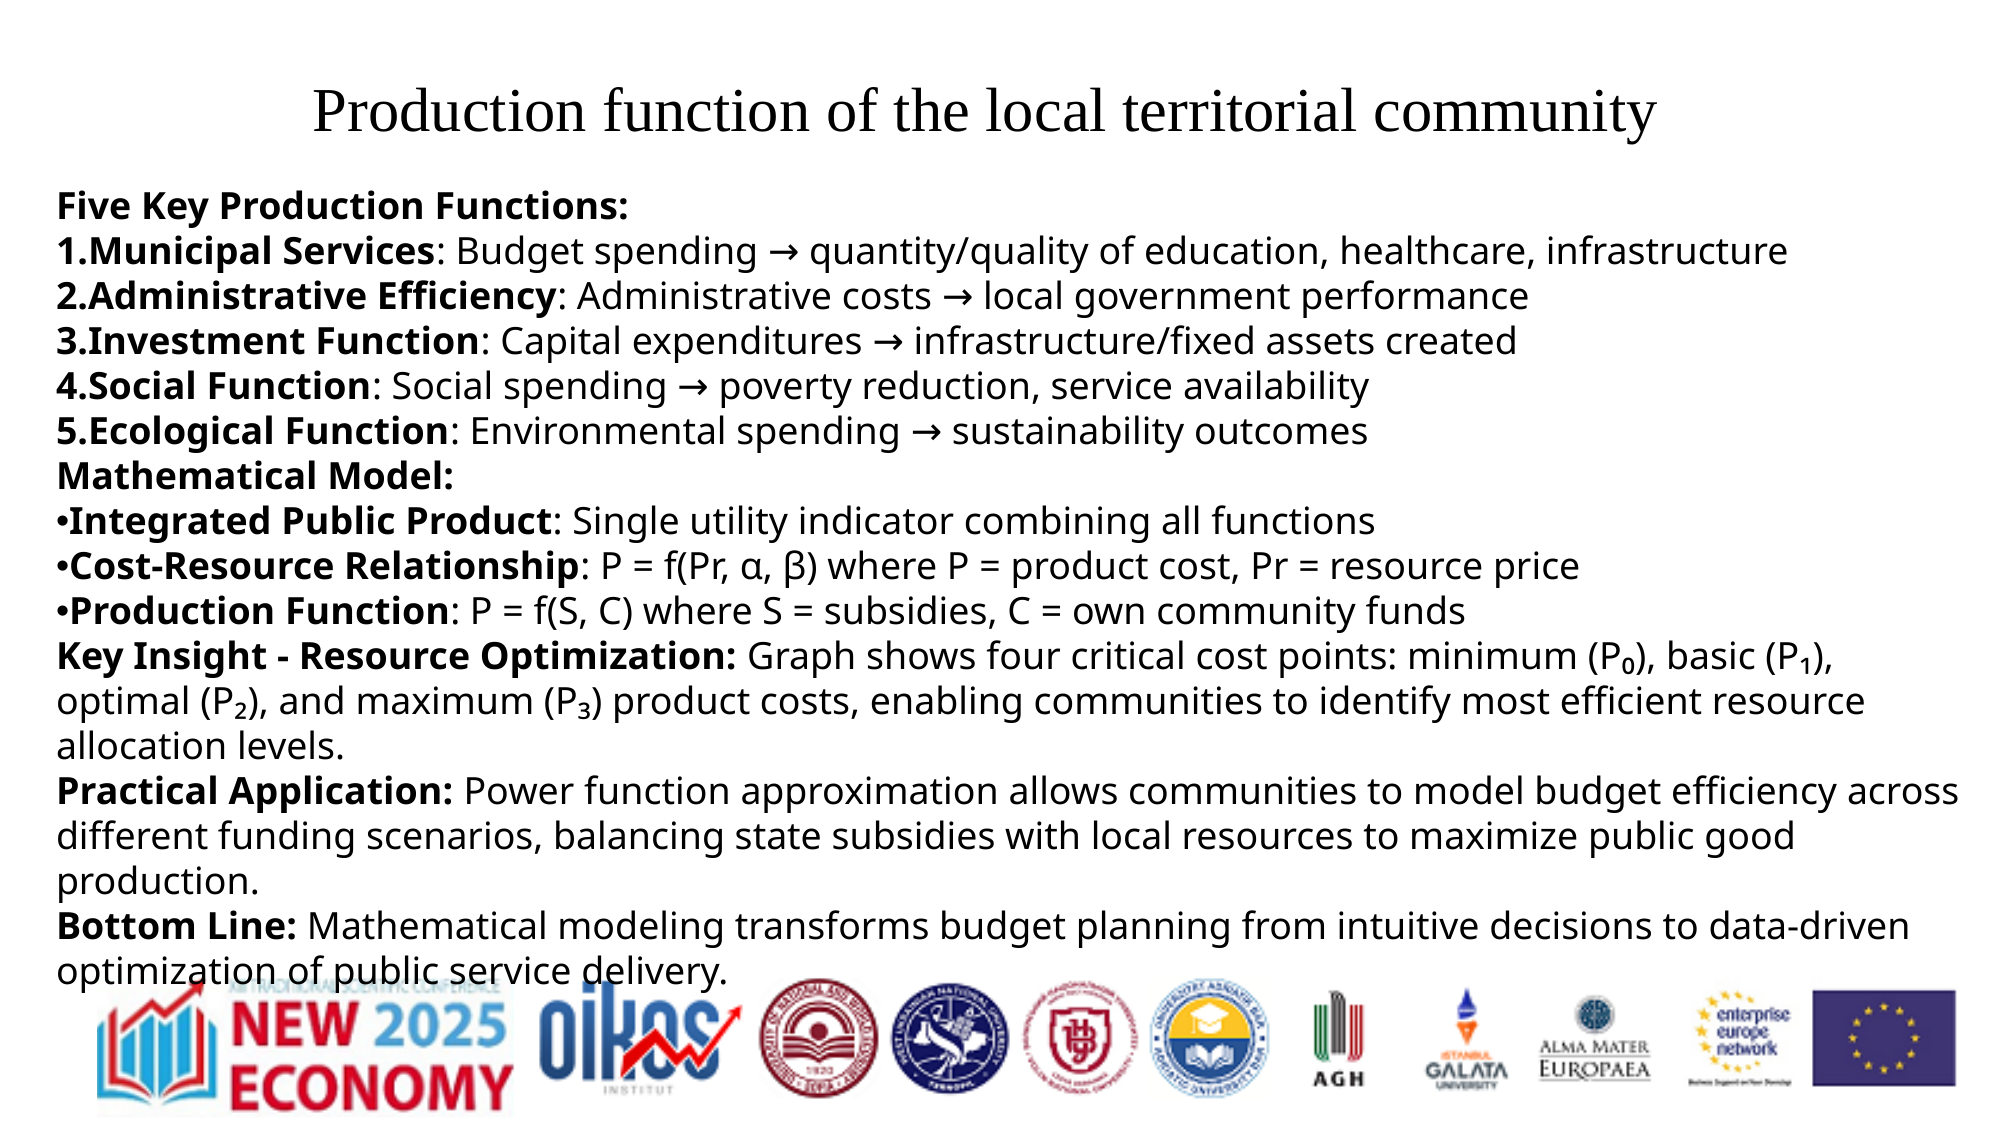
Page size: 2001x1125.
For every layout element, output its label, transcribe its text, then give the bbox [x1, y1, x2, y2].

picture [97, 964, 1986, 1125]
title Production function of the local territorial community [297, 3, 1863, 175]
text_box Five Key Production Functions: Municipal Services: Budget spending → quantity/quality of education, healthcare, infrastructure Administrative Efficiency: Administrative costs → local government performance Investment Function: Capital expenditures → infrastructure/fixed assets created Social Function: Social spending → poverty reduction, service availability Ecological Function: Environmental spending → sustainability outcomes Mathematical Model: Integrated Public Product: Single utility indicator combining all functions Cost-Resource Relationship: P = f(Pr, α, β) where P = product cost, Pr = resource price Production Function: P = f(S, C) where S = subsidies, C = own community funds Key Insight - Resource Optimization: Graph shows four critical cost points: minimum (P₀), basic (P₁), optimal (P₂), and maximum (P₃) product costs, enabling communities to identify most efficient resource allocation levels. Practical Application: Power function approximation allows communities to model budget efficiency across different funding scenarios, balancing state subsidies with local resources to maximize public good production. Bottom Line: Mathematical modeling transforms budget planning from intuitive decisions to data-driven optimization of public service delivery. [41, 175, 1985, 1000]
